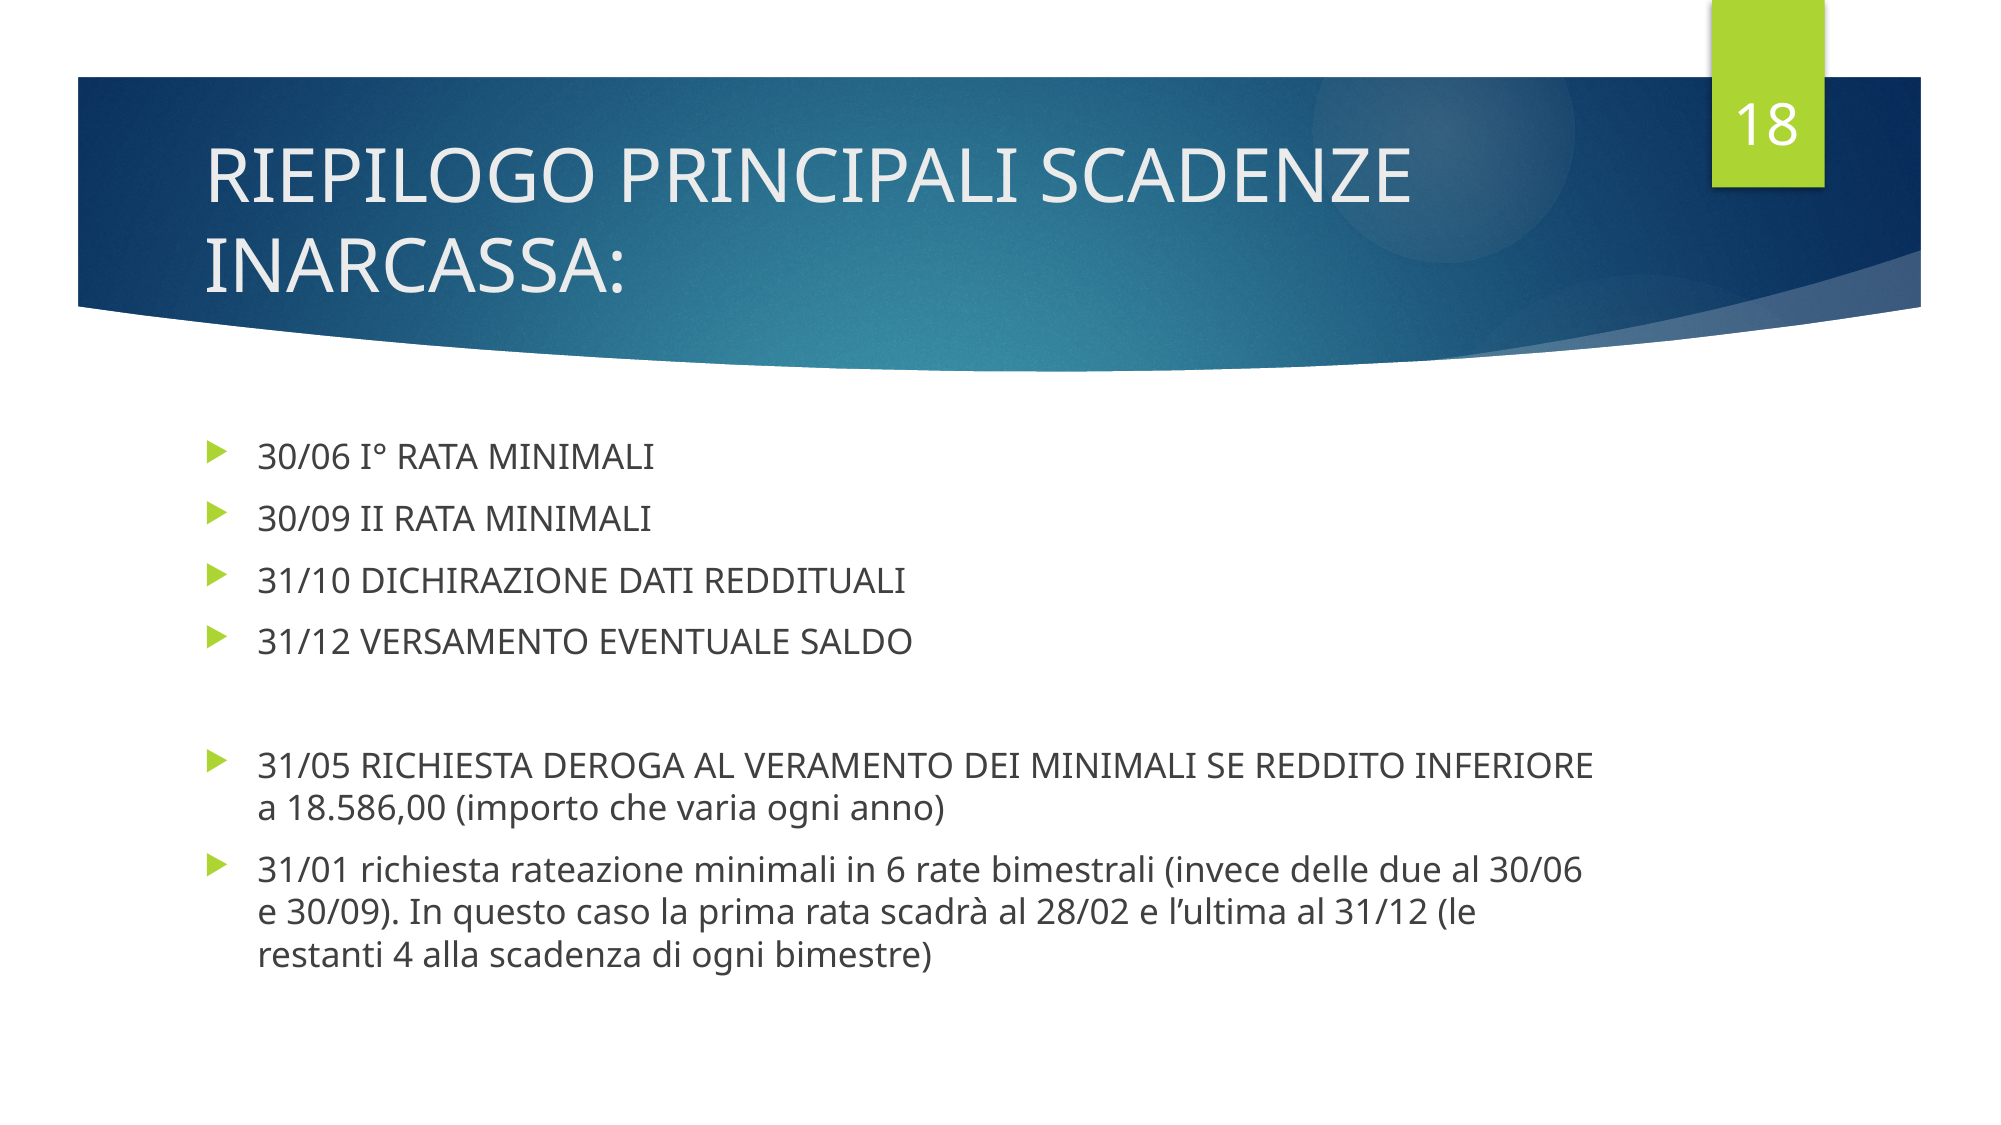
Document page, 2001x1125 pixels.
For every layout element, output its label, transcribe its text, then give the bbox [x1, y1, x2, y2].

title RIEPILOGO PRINCIPALI SCADENZE INARCASSA: [189, 159, 1627, 276]
list 30/06 I° RATA MINIMALI 30/09 II RATA MINIMALI 31/10 DICHIRAZIONE DATI REDDITUALI 31/12 VERSAMENTO EVENTUALE SALDO 31/05 RICHIESTA DEROGA AL VERAMENTO DEI MINIMALI SE REDDITO INFERIORE a 18.586,00 (importo che varia ogni anno) 31/01 richiesta rateazione minimali in 6 rate bimestrali (invece delle due al 30/06 e 30/09). In questo caso la prima rata scadrà al 28/02 e l’ultima al 31/12 (le restanti 4 alla scadenza di ogni bimestre) [189, 427, 1627, 988]
slide_number 18 [1698, 48, 1836, 175]
